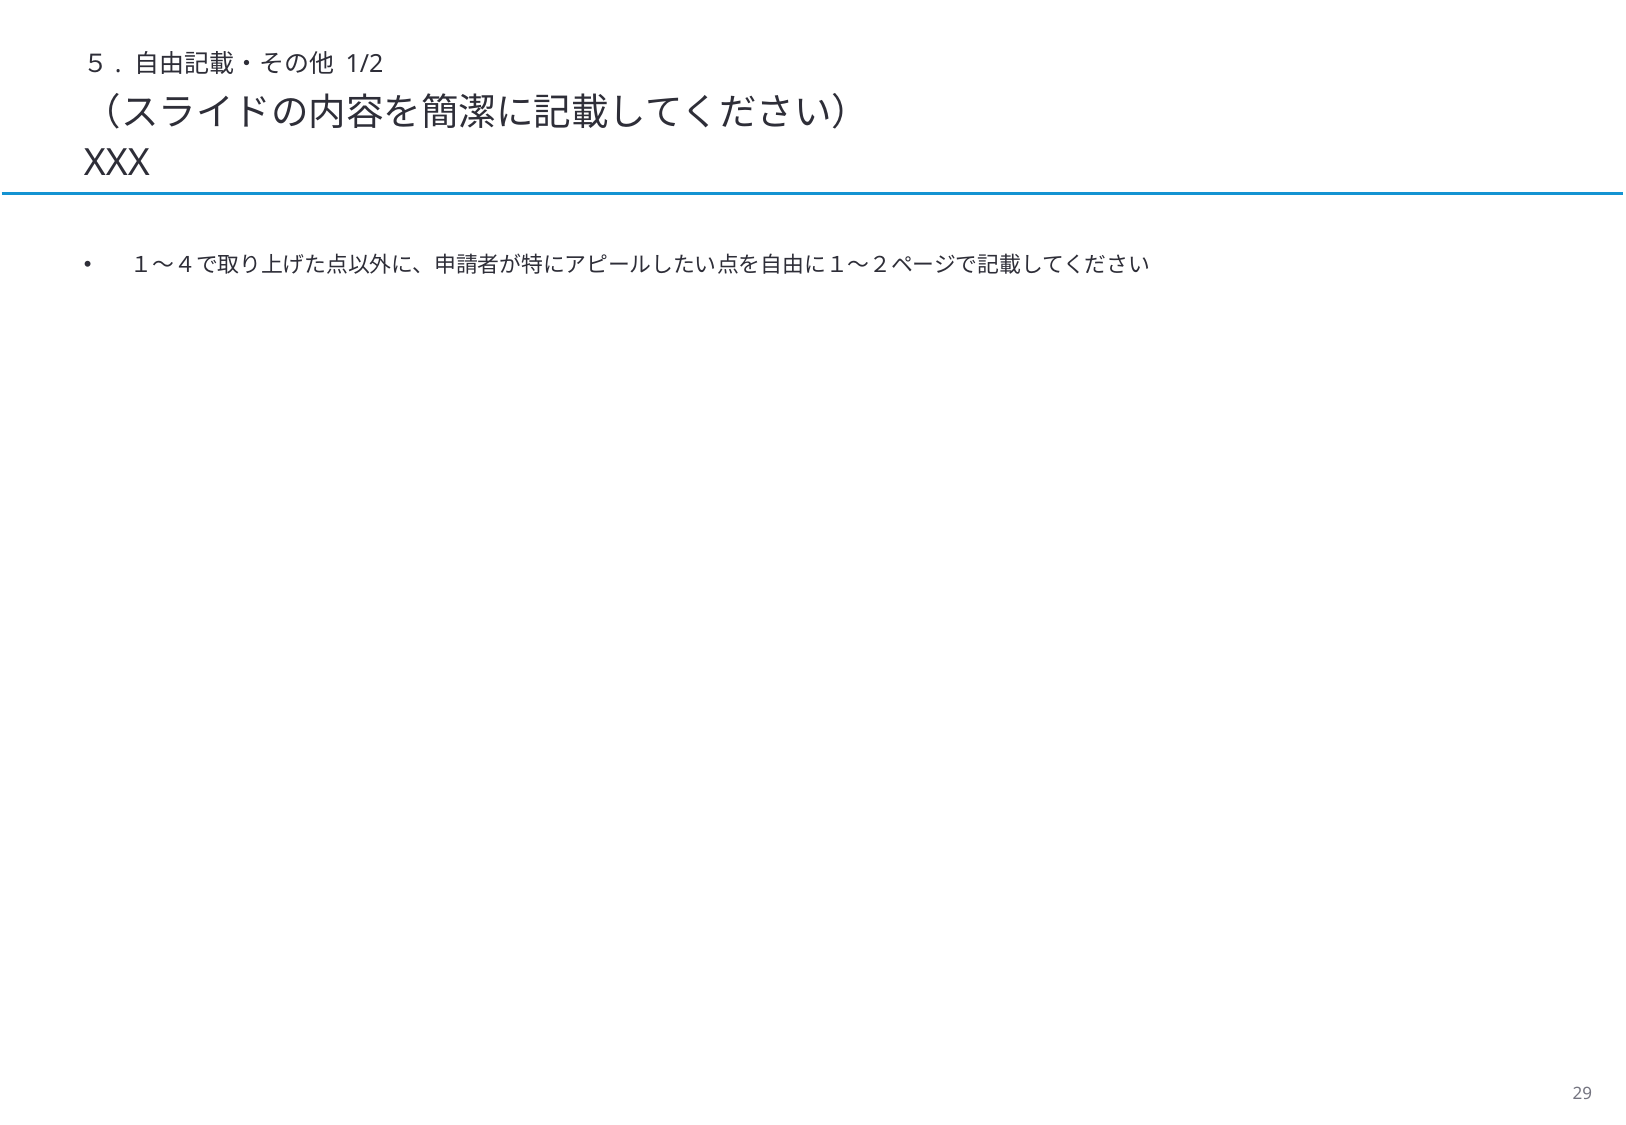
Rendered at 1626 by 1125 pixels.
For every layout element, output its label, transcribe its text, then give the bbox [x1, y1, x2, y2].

list （スライドの内容を簡潔に記載してください） XXX [84, 83, 1543, 183]
list １～４で取り上げた点以外に、申請者が特にアピールしたい点を自由に１～２ページで記載してください [84, 243, 1543, 1065]
list ５. 自由記載・その他 1/2 [84, 40, 1543, 82]
